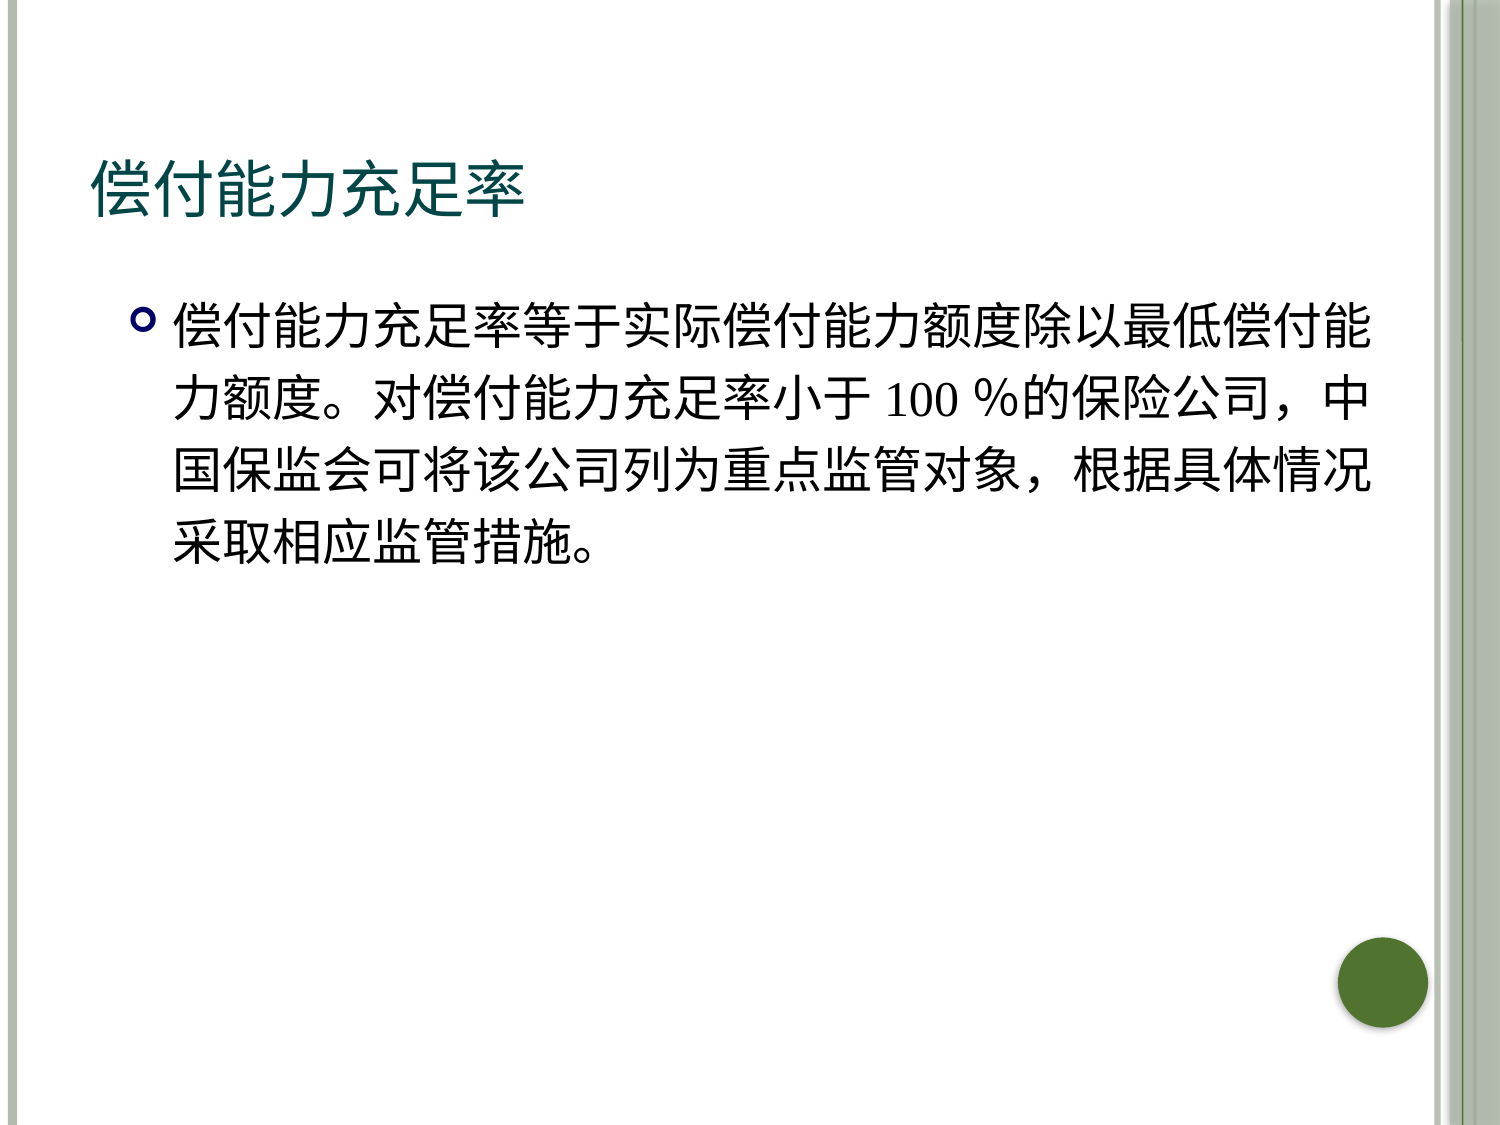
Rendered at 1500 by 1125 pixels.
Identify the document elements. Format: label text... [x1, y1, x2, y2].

title 偿付能力充足率 [75, 45, 1300, 233]
list 偿付能力充足率等于实际偿付能力额度除以最低偿付能力额度。对偿付能力充足率小于100％的保险公司，中国保监会可将该公司列为重点监管对象，根据具体情况采取相应监管措施。 [112, 274, 1401, 1013]
